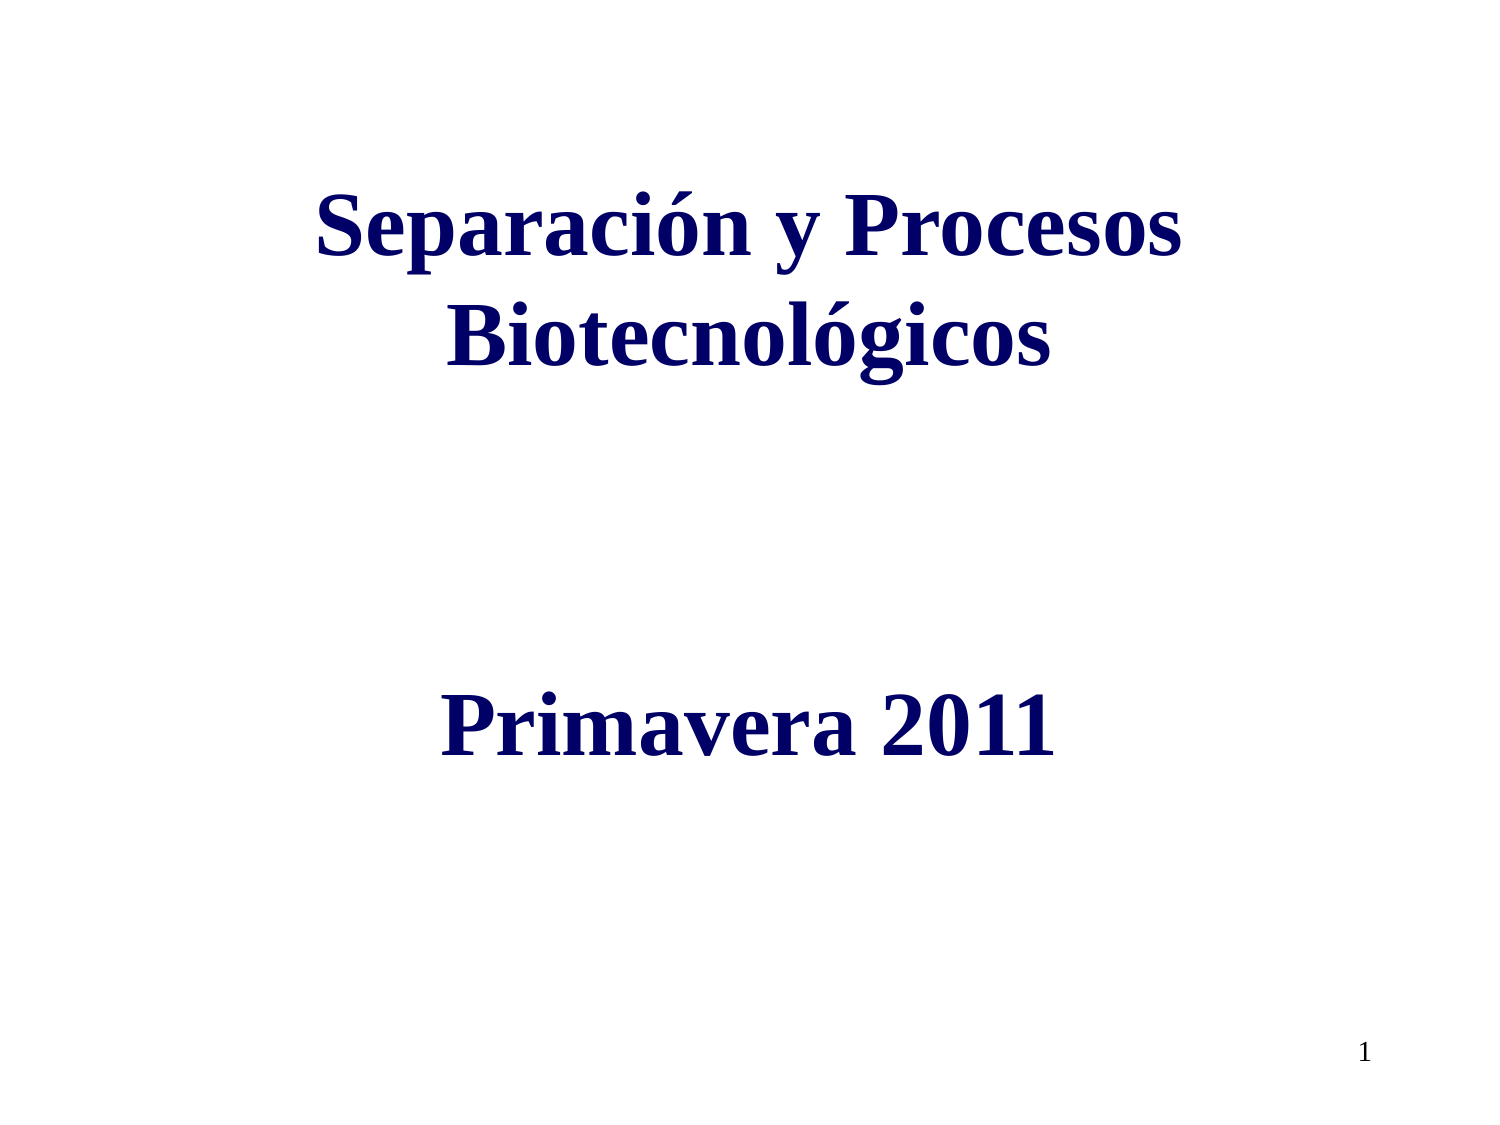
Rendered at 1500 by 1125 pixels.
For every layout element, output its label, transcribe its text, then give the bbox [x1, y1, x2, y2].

slide_number 1 [1074, 1024, 1388, 1101]
title Separación y Procesos Biotecnológicos Primavera 2011 [112, 374, 1388, 563]
